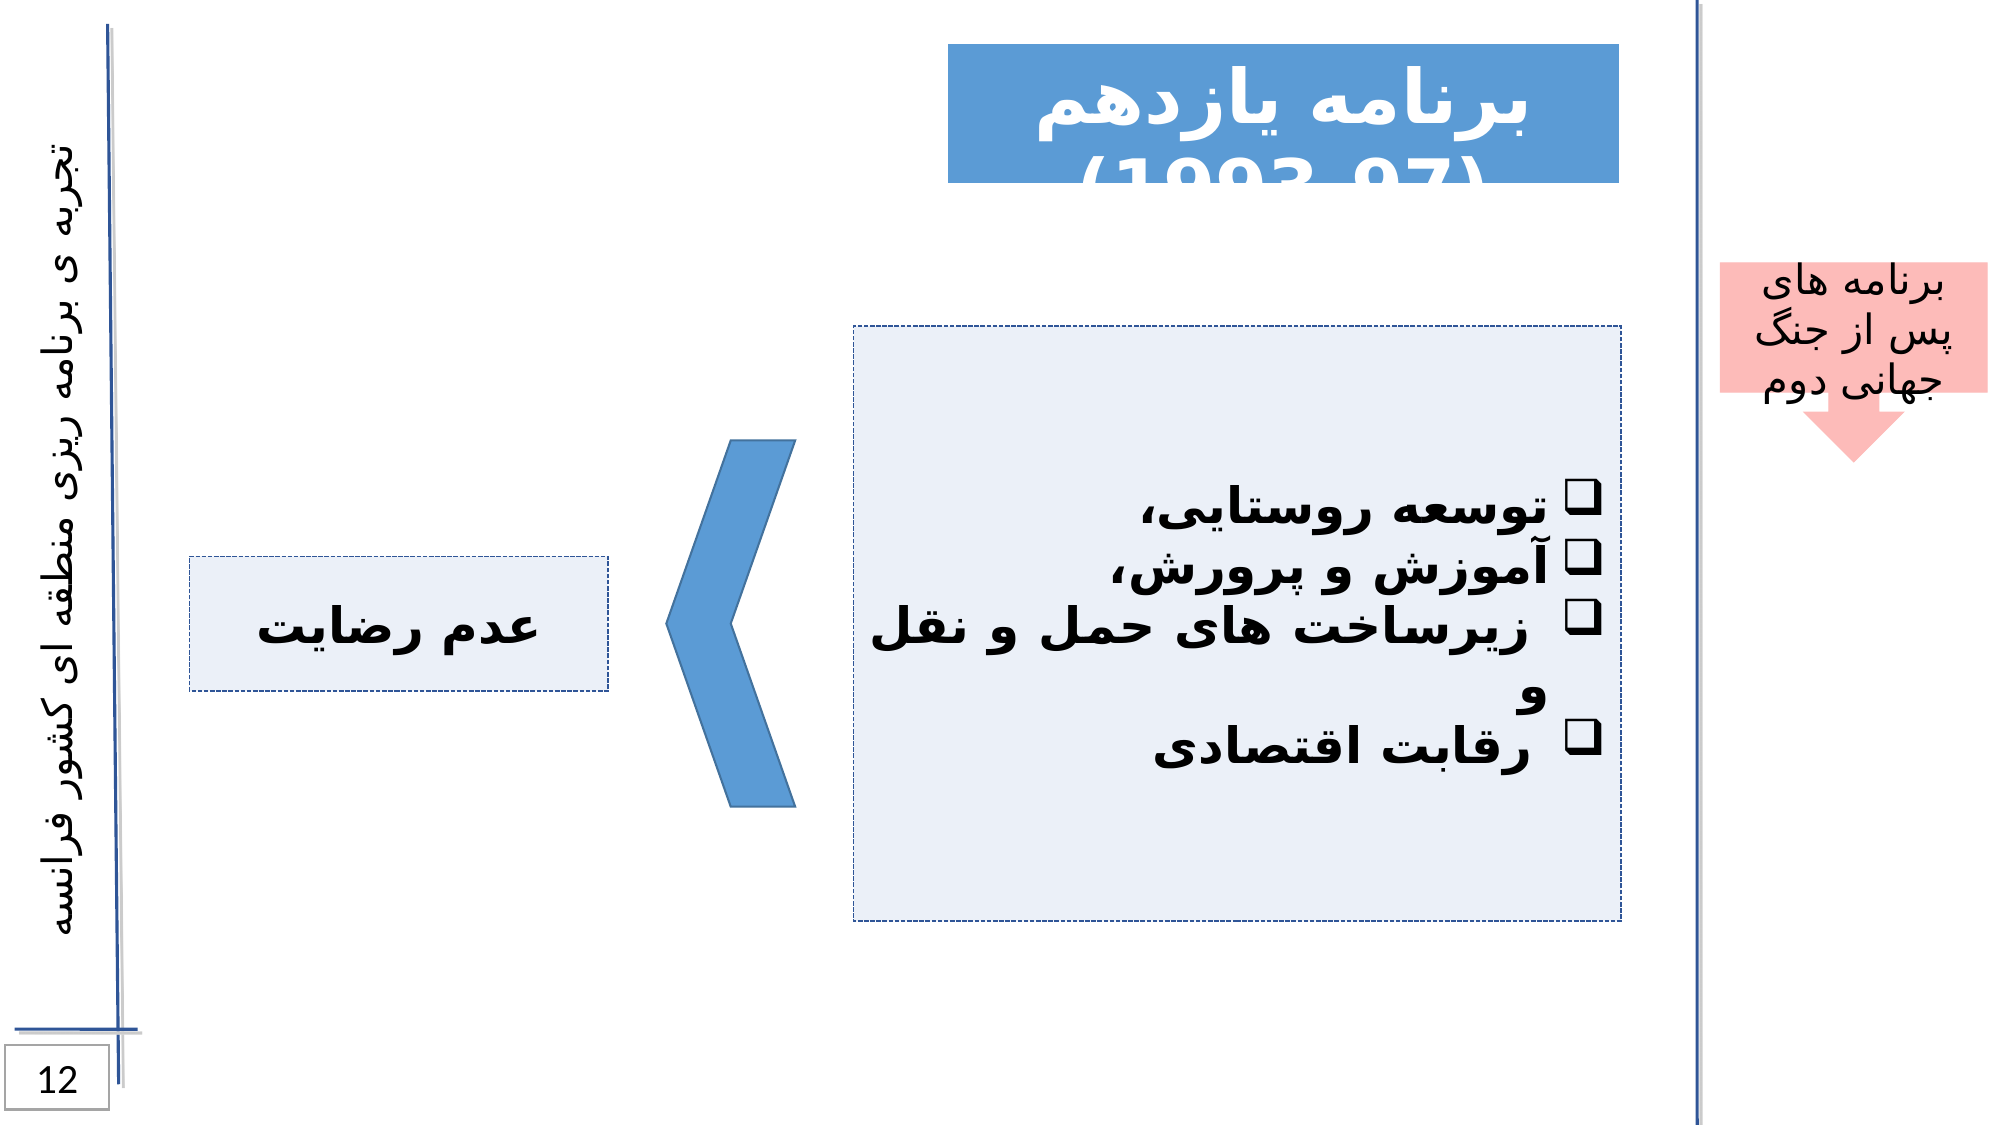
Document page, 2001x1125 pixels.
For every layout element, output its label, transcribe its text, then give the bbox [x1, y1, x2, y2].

text_box [665, 439, 797, 808]
text_box 12 [4, 1044, 110, 1111]
text_box تجربه ی برنامه ریزی منطقه ای کشور فرانسه [23, 59, 88, 1022]
text_box برنامه یازدهم (97-1993) [945, 41, 1622, 186]
text_box عدم رضایت [188, 555, 609, 692]
text_box توسعه روستایی، آموزش و پرورش، زیرساخت های حمل و نقل و رقابت اقتصادی [852, 325, 1622, 922]
text_box برنامه های پس از جنگ جهانی دوم [1719, 262, 1988, 463]
